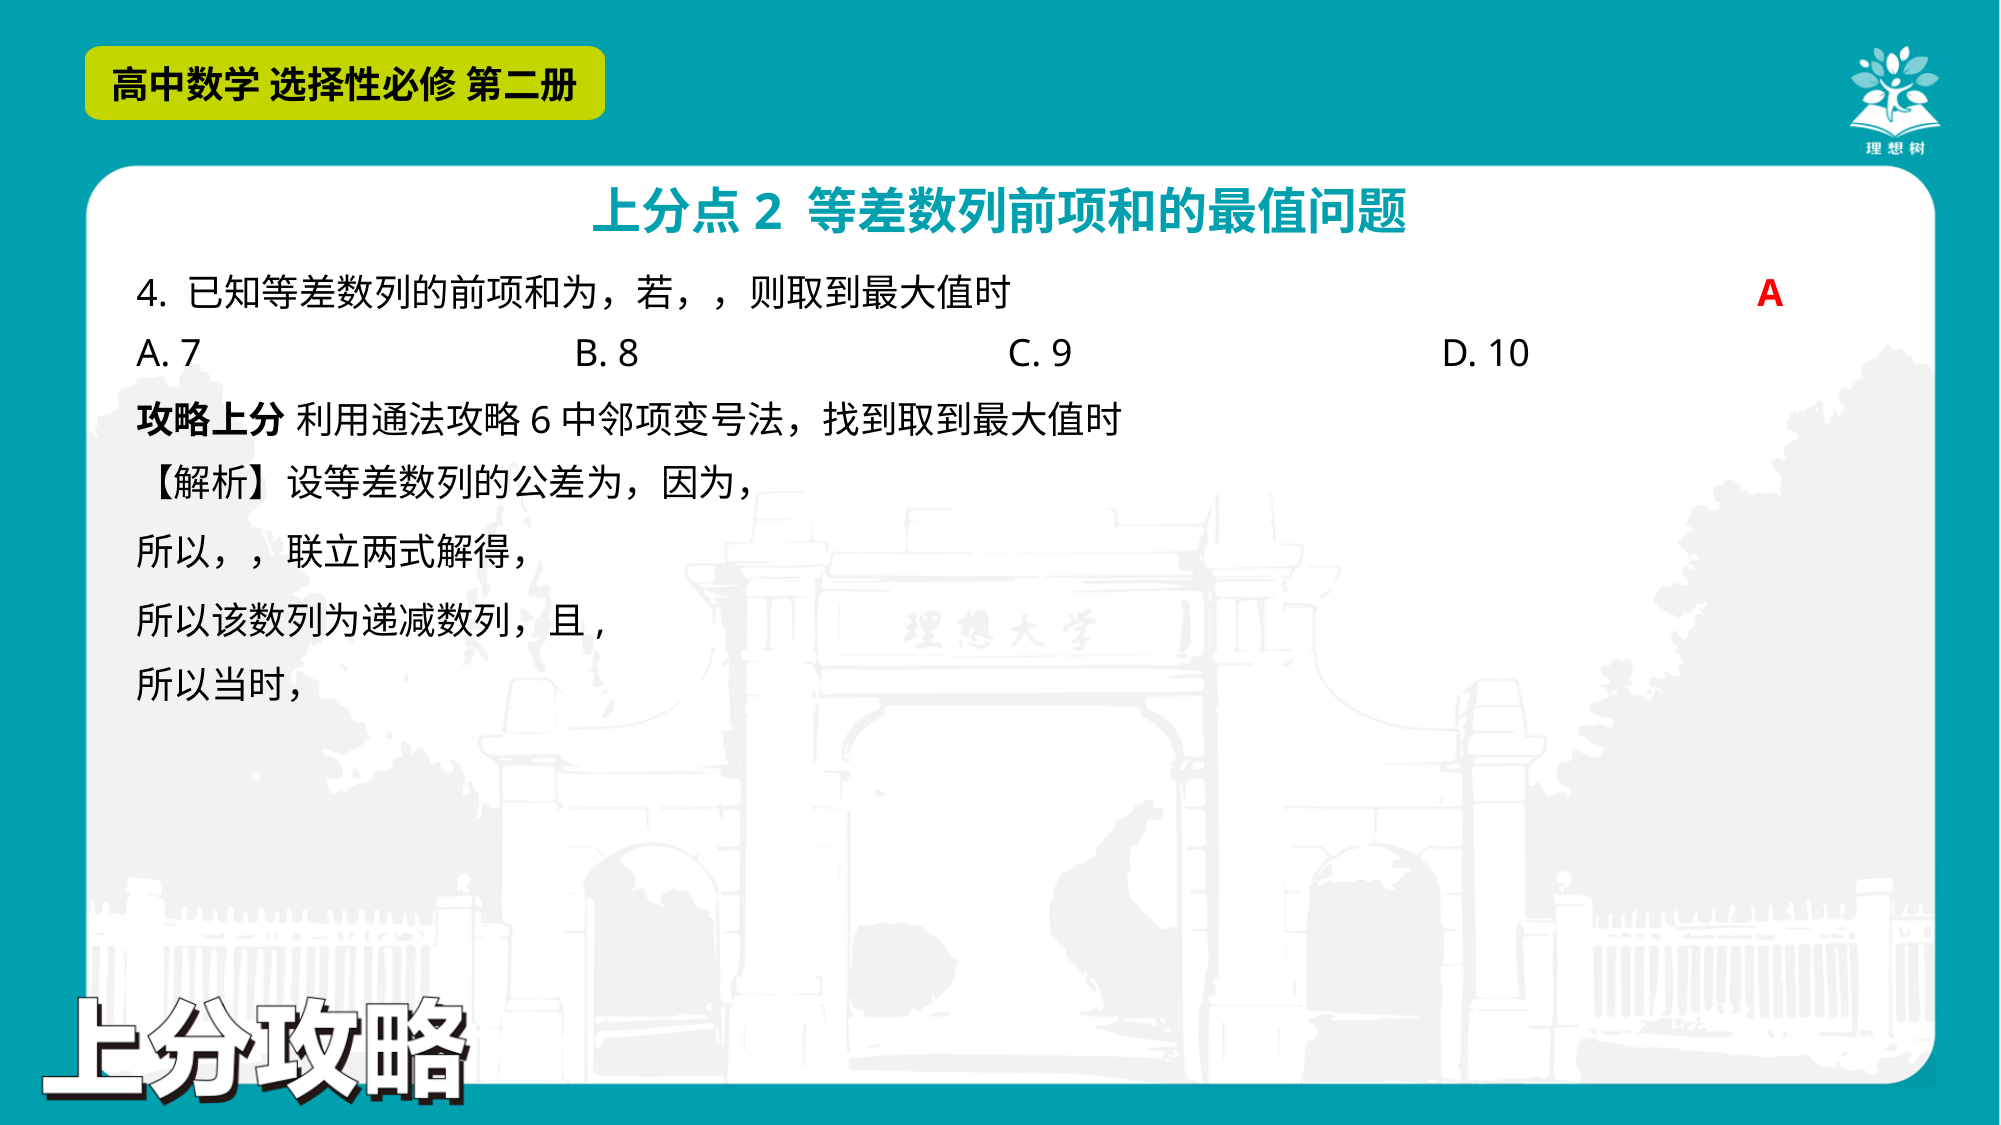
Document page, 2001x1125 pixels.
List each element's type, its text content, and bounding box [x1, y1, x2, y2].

picture [0, 0, 2000, 1125]
text_box A [1743, 246, 1798, 307]
text_box A. 7 B. 8 C. 9 D. 10 [136, 307, 1865, 367]
